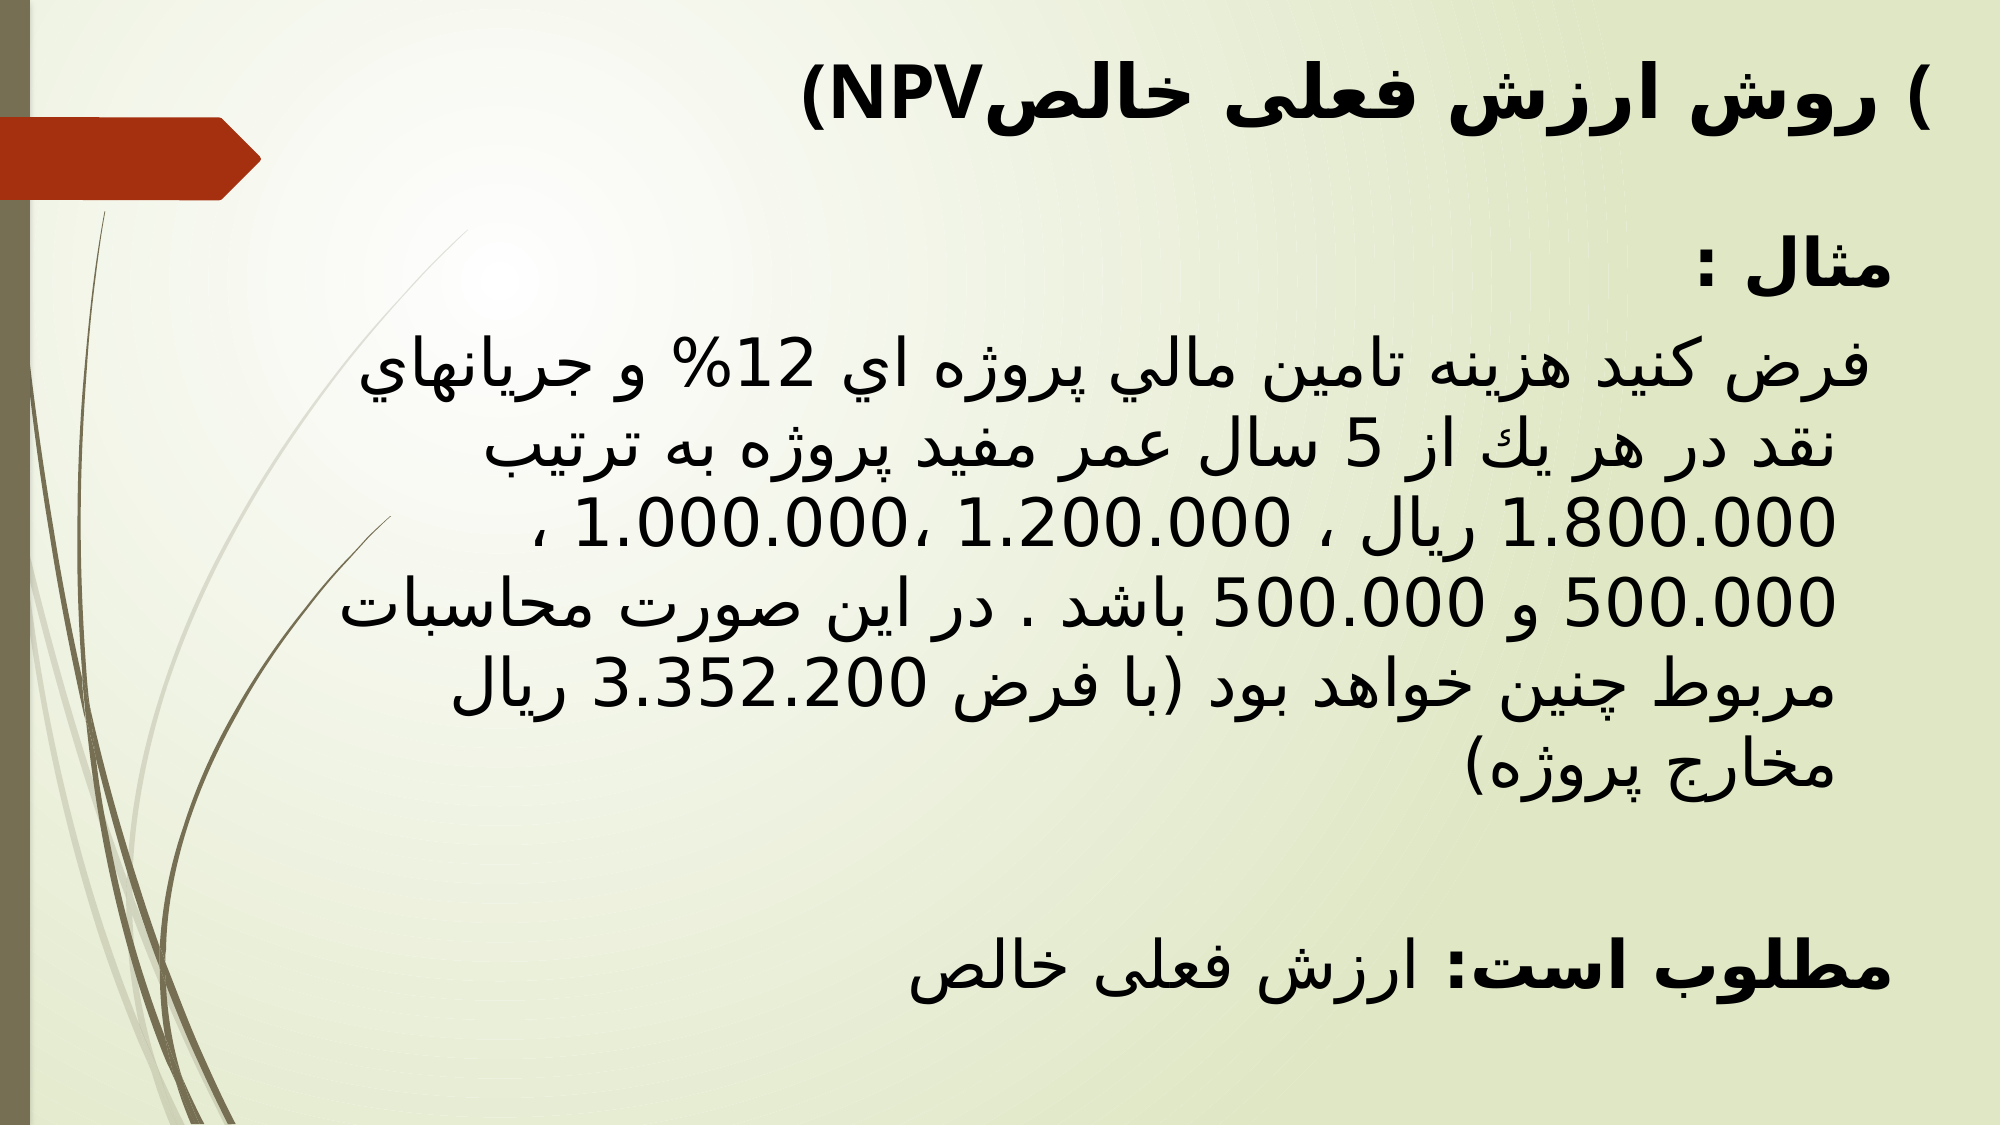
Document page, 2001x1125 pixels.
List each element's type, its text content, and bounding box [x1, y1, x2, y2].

text_box (NPVروش ارزش فعلی خالص ( [743, 36, 1948, 142]
text_box مثال : فرض كنيد هزينه تامين مالي پروژه اي 12% و جريانهاي نقد در هر يك از 5 سال عمر مفيد پروژه به ترتيب 1.800.000 ريال ، 1.200.000 ،1.000.000 ، 500.000 و 500.000 باشد . در اين صورت محاسبات مربوط چنين خواهد بود (با فرض 3.352.200 ريال مخارج پروژه) مطلوب است: ارزش فعلی خالص [282, 212, 1910, 933]
